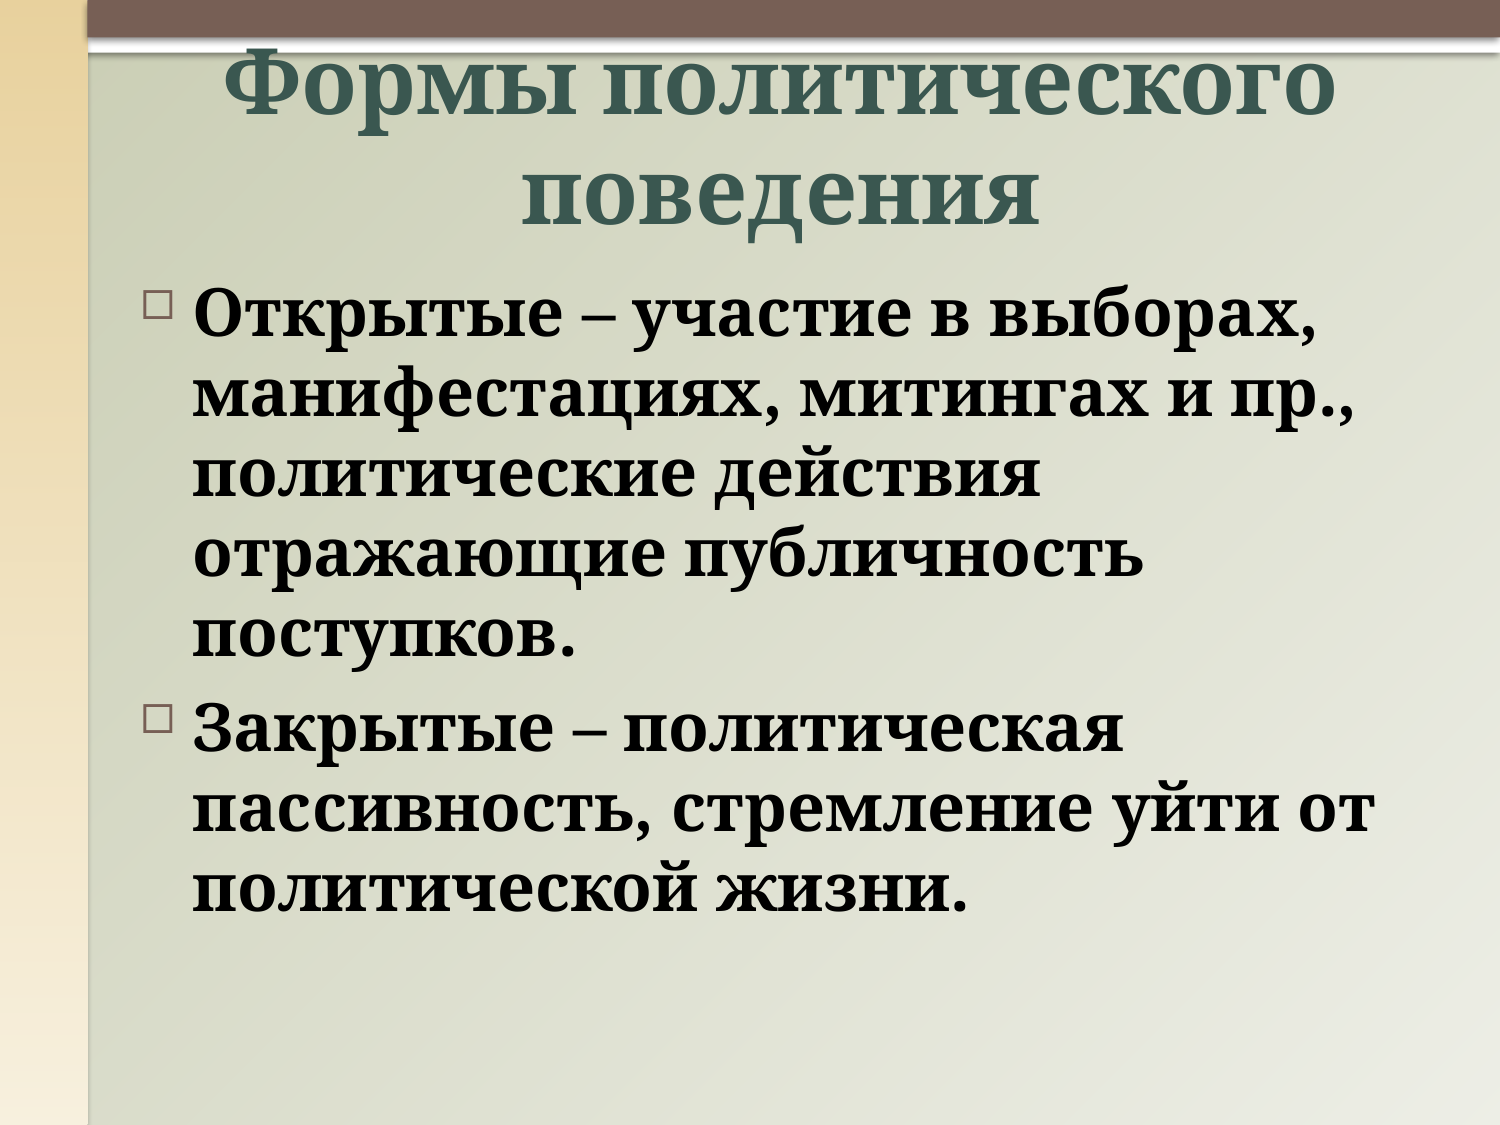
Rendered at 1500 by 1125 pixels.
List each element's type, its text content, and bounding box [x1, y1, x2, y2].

title Формы политического поведения [124, 62, 1438, 251]
list Открытые – участие в выборах, манифестациях, митингах и пр., политические действия отражающие публичность поступков. Закрытые – политическая пассивность, стремление уйти от политической жизни. [124, 262, 1439, 1013]
